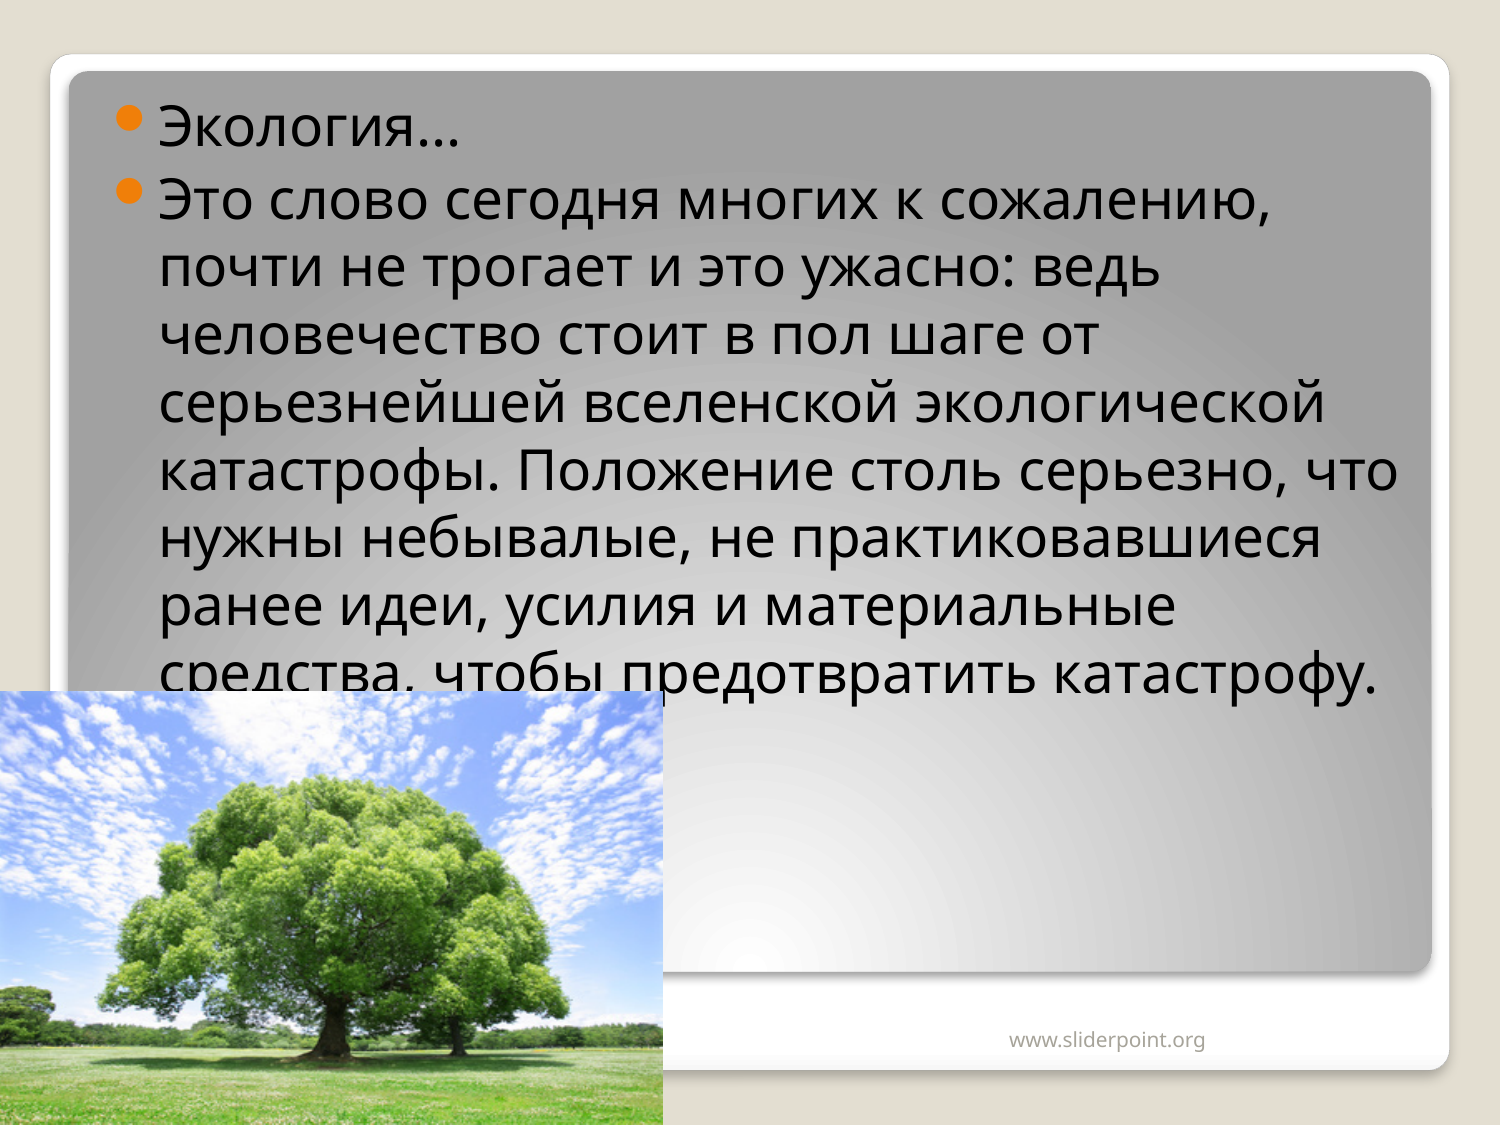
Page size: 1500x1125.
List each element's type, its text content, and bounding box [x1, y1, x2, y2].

picture [0, 691, 663, 1125]
footer www.sliderpoint.org [994, 1002, 1370, 1063]
list Экология... Это слово сегодня многих к сожалению, почти не трогает и это ужасно: ведь человечество стоит в пол шаге от серьезнейшей вселенской экологической катастрофы. Положение столь серьезно, что нужны небывалые, не практиковавшиеся ранее идеи, усилия и материальные средства, чтобы предотвратить катастрофу. [82, 75, 1425, 738]
